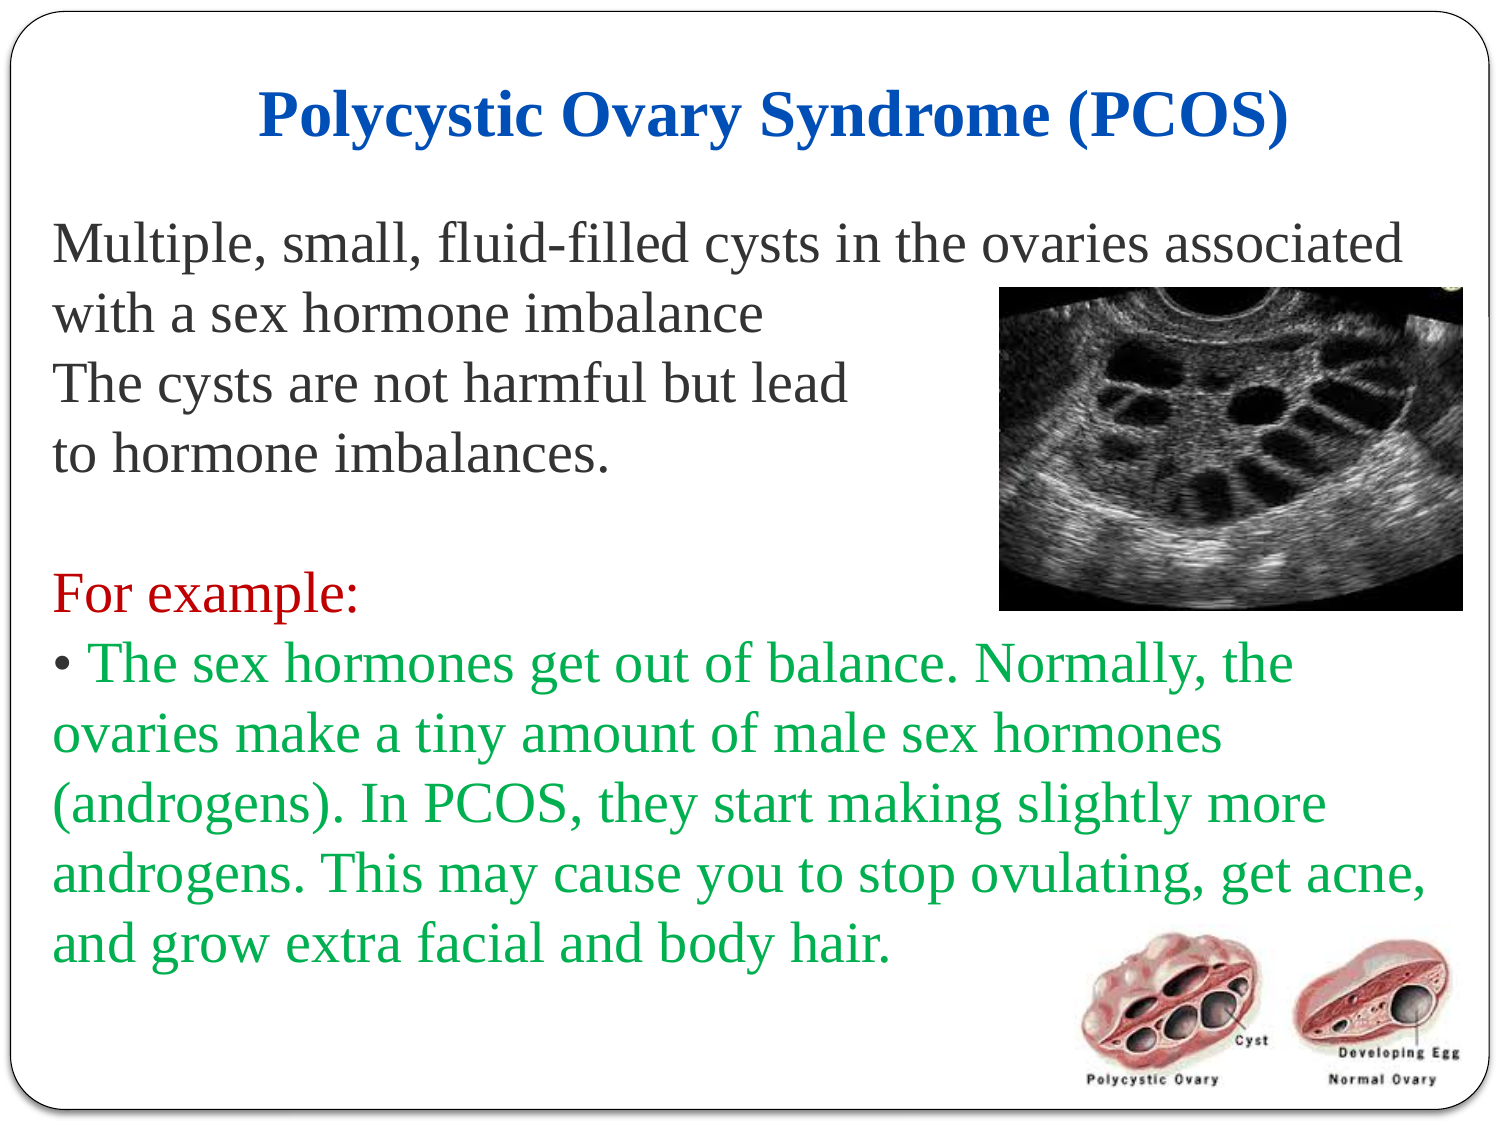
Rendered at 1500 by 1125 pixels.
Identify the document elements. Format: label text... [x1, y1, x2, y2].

text_box Polycystic Ovary Syndrome (PCOS) [244, 62, 1307, 158]
picture [999, 287, 1463, 612]
picture [1074, 924, 1464, 1094]
text_box Multiple, small, fluid-filled cysts in the ovaries associated with a sex hormone imbalance The cysts are not harmful but lead to hormone imbalances. For example: • The sex hormones get out of balance. Normally, the ovaries make a tiny amount of male sex hormones (androgens). In PCOS, they start making slightly more androgens. This may cause you to stop ovulating, get acne, and grow extra facial and body hair. [37, 197, 1463, 1052]
